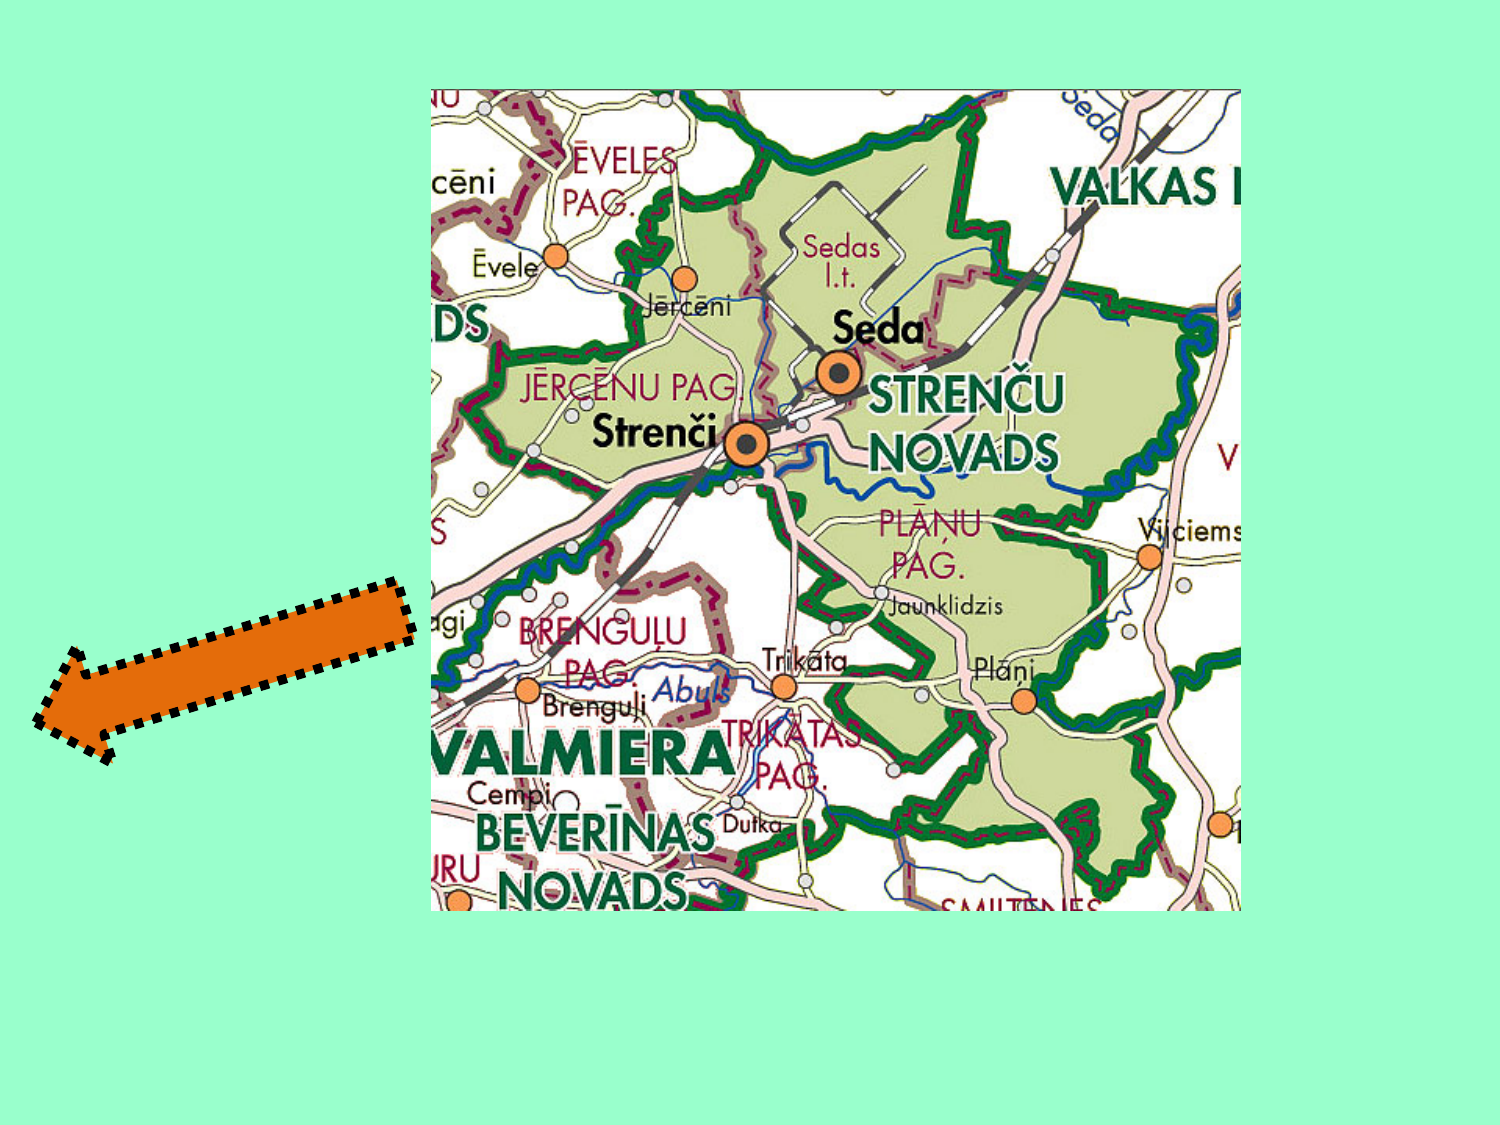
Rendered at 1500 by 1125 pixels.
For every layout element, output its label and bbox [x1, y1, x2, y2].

text_box [34, 579, 417, 764]
picture [430, 89, 1241, 911]
